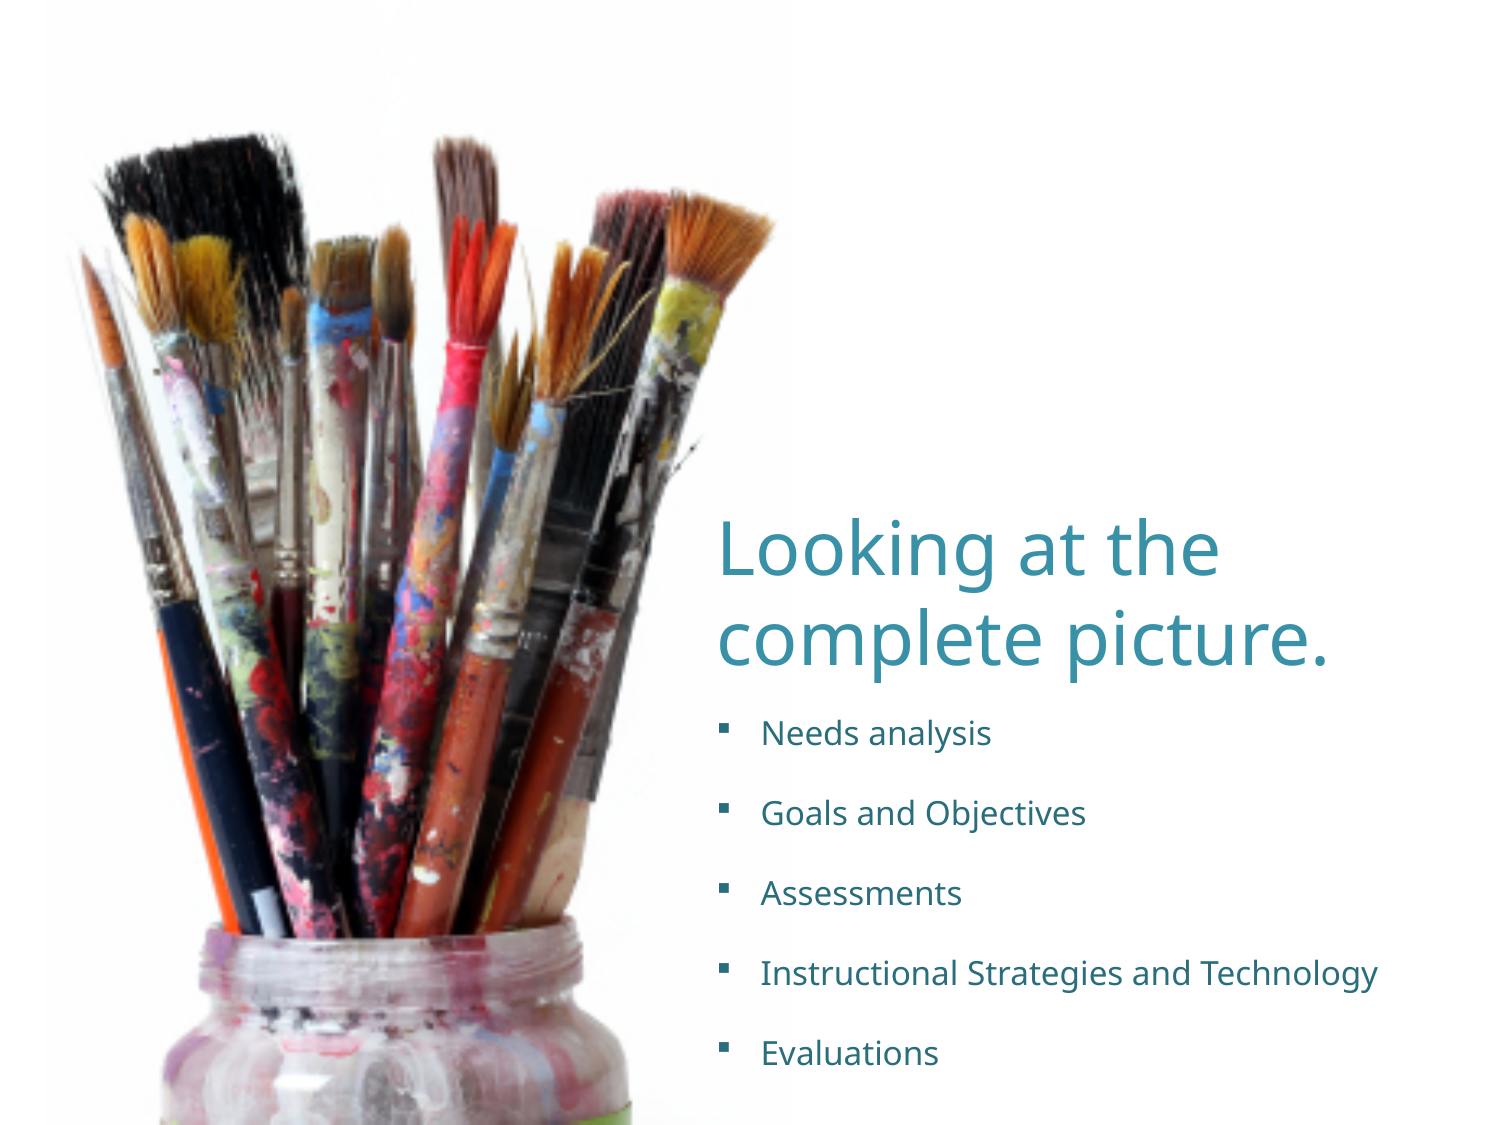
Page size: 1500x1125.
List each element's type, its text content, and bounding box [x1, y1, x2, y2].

text_box Needs analysis Goals and Objectives Assessments Instructional Strategies and Technology Evaluations [803, 705, 1500, 1080]
title Looking at the complete picture. [803, 492, 1406, 676]
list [44, 0, 795, 1125]
